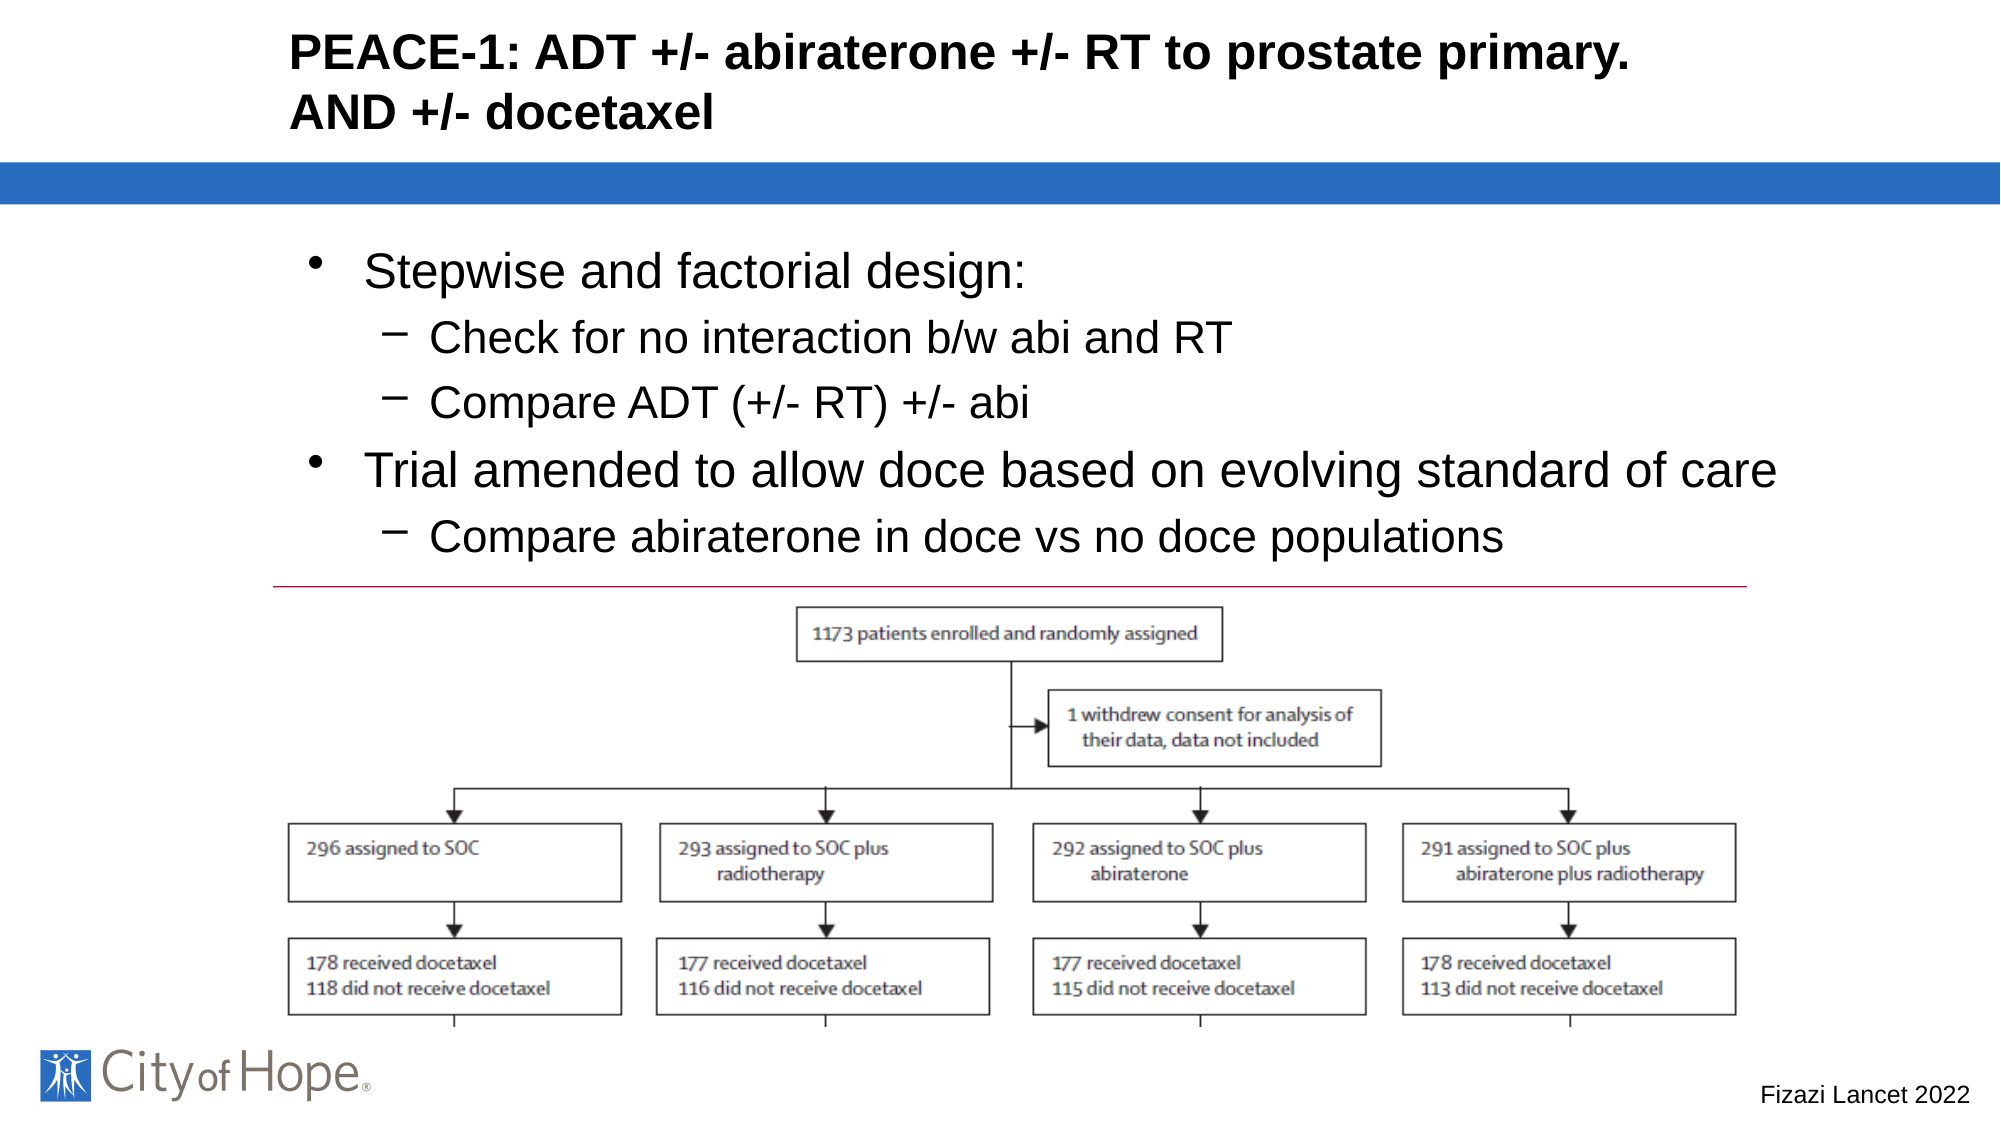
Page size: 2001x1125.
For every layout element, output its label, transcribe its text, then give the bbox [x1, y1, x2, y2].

picture [36, 1039, 376, 1112]
list Stepwise and factorial design: Check for no interaction b/w abi and RT Compare ADT (+/- RT) +/- abi Trial amended to allow doce based on evolving standard of care Compare abiraterone in doce vs no doce populations [292, 231, 1848, 619]
title PEACE-1: ADT +/- abiraterone +/- RT to prostate primary. AND +/- docetaxel [273, 31, 1674, 129]
text_box Fizazi Lancet 2022 [1524, 1071, 2000, 1116]
picture [273, 586, 1748, 1027]
